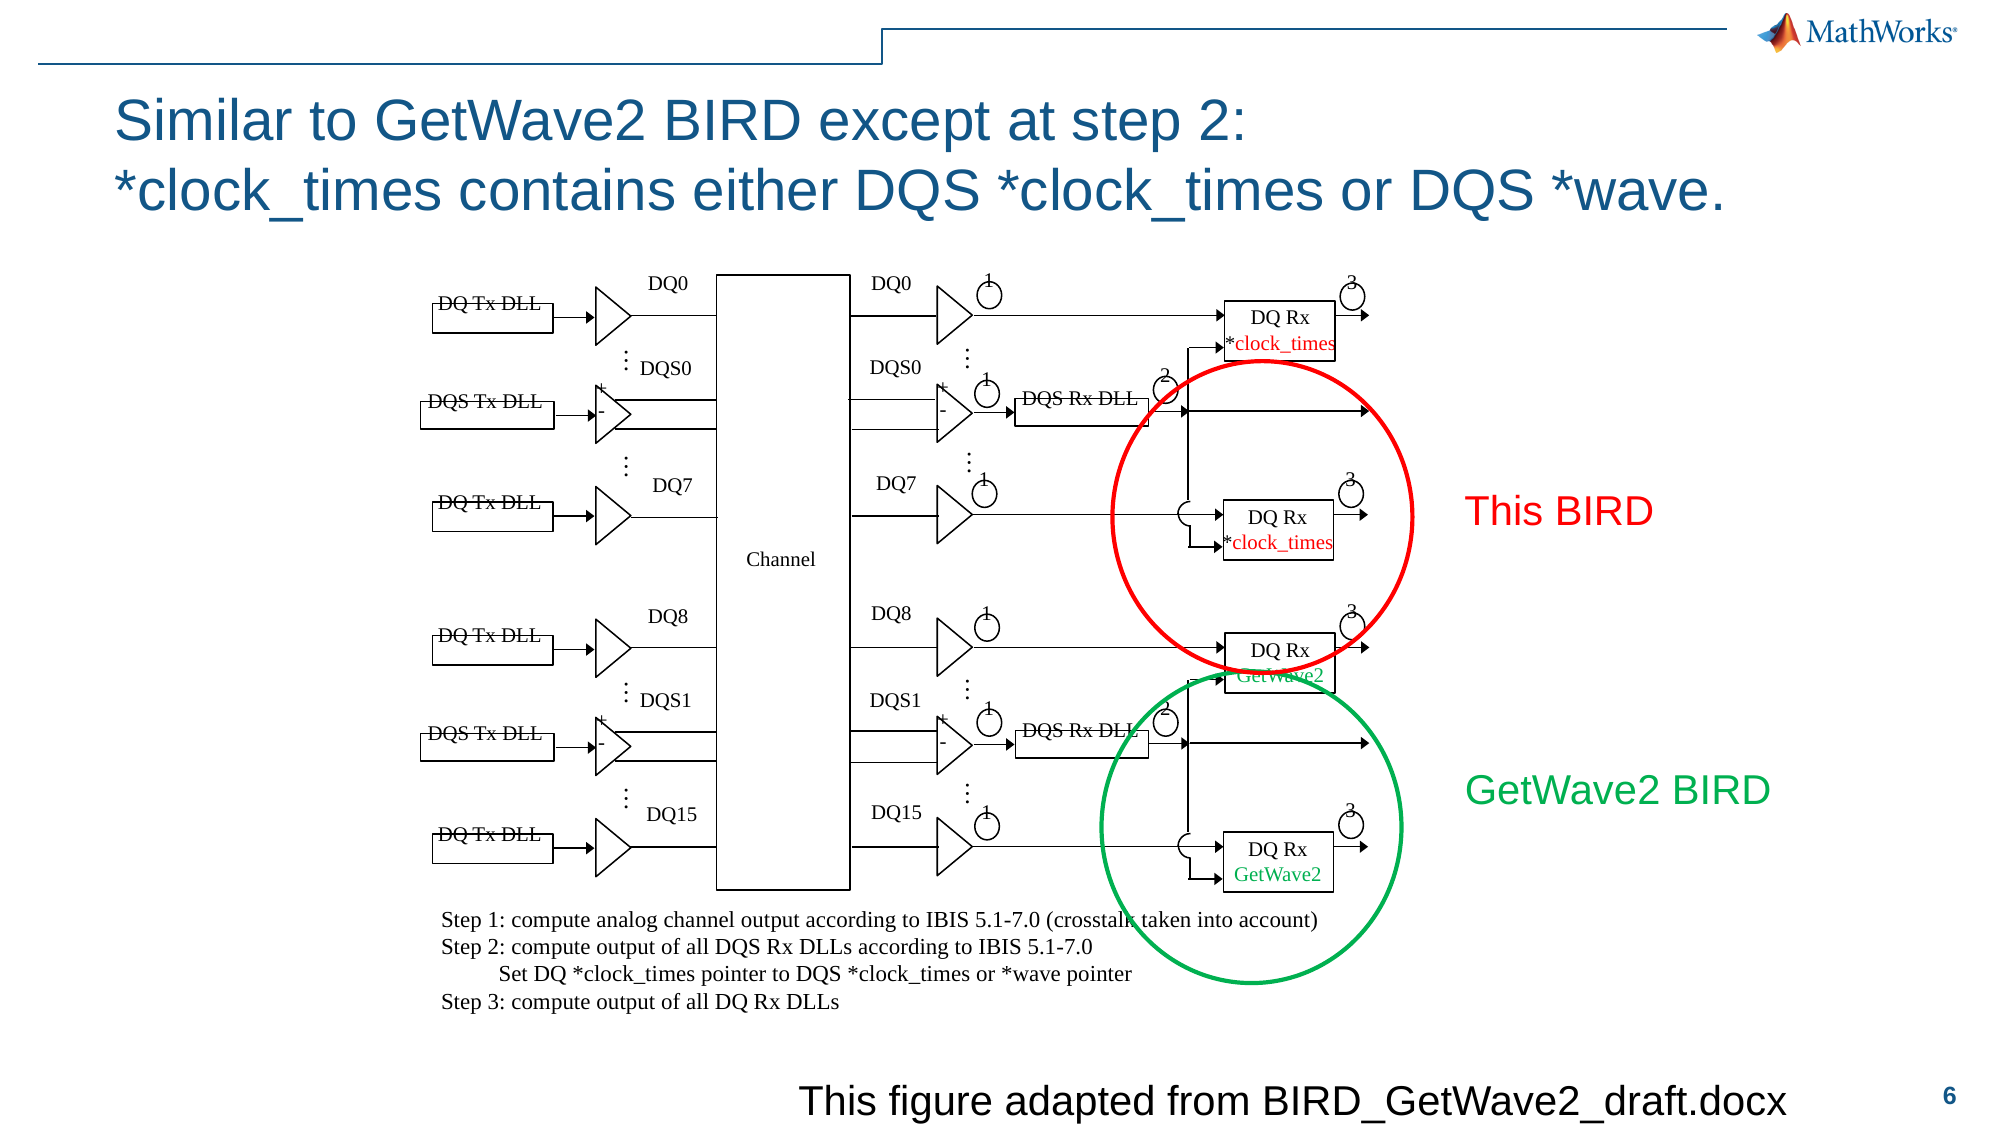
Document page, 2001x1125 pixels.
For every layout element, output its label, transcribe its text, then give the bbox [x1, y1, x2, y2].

text_box [1379, 415, 1415, 619]
text_box [1379, 741, 1404, 914]
text_box GetWave2 BIRD [1449, 755, 1787, 821]
title Similar to GetWave2 BIRD except at step 2: *clock_times contains either DQS *clock_times or DQS *wave. [99, 75, 1875, 302]
text_box This BIRD [1449, 476, 1670, 542]
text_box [412, 259, 1376, 1009]
picture [1751, 3, 1970, 63]
text_box This figure adapted from BIRD_GetWave2_draft.docx [783, 1066, 1803, 1125]
